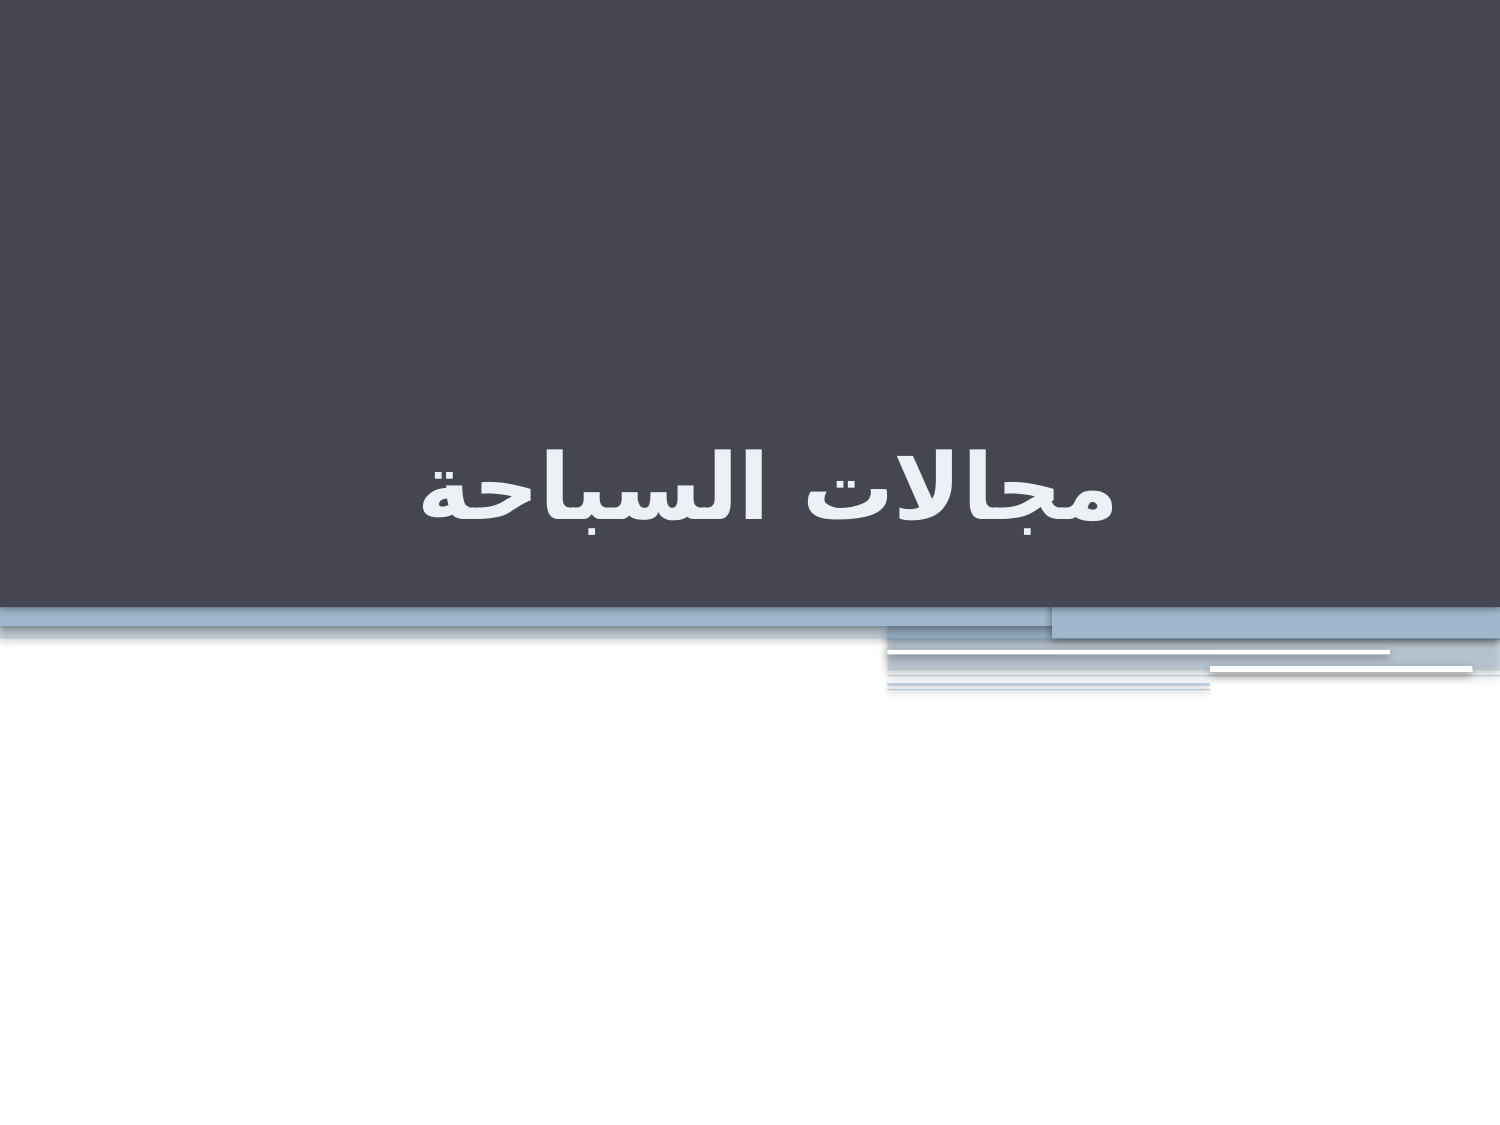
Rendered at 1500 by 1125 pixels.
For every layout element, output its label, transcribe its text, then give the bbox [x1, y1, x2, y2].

title مجالات السباحة [75, 394, 1463, 636]
